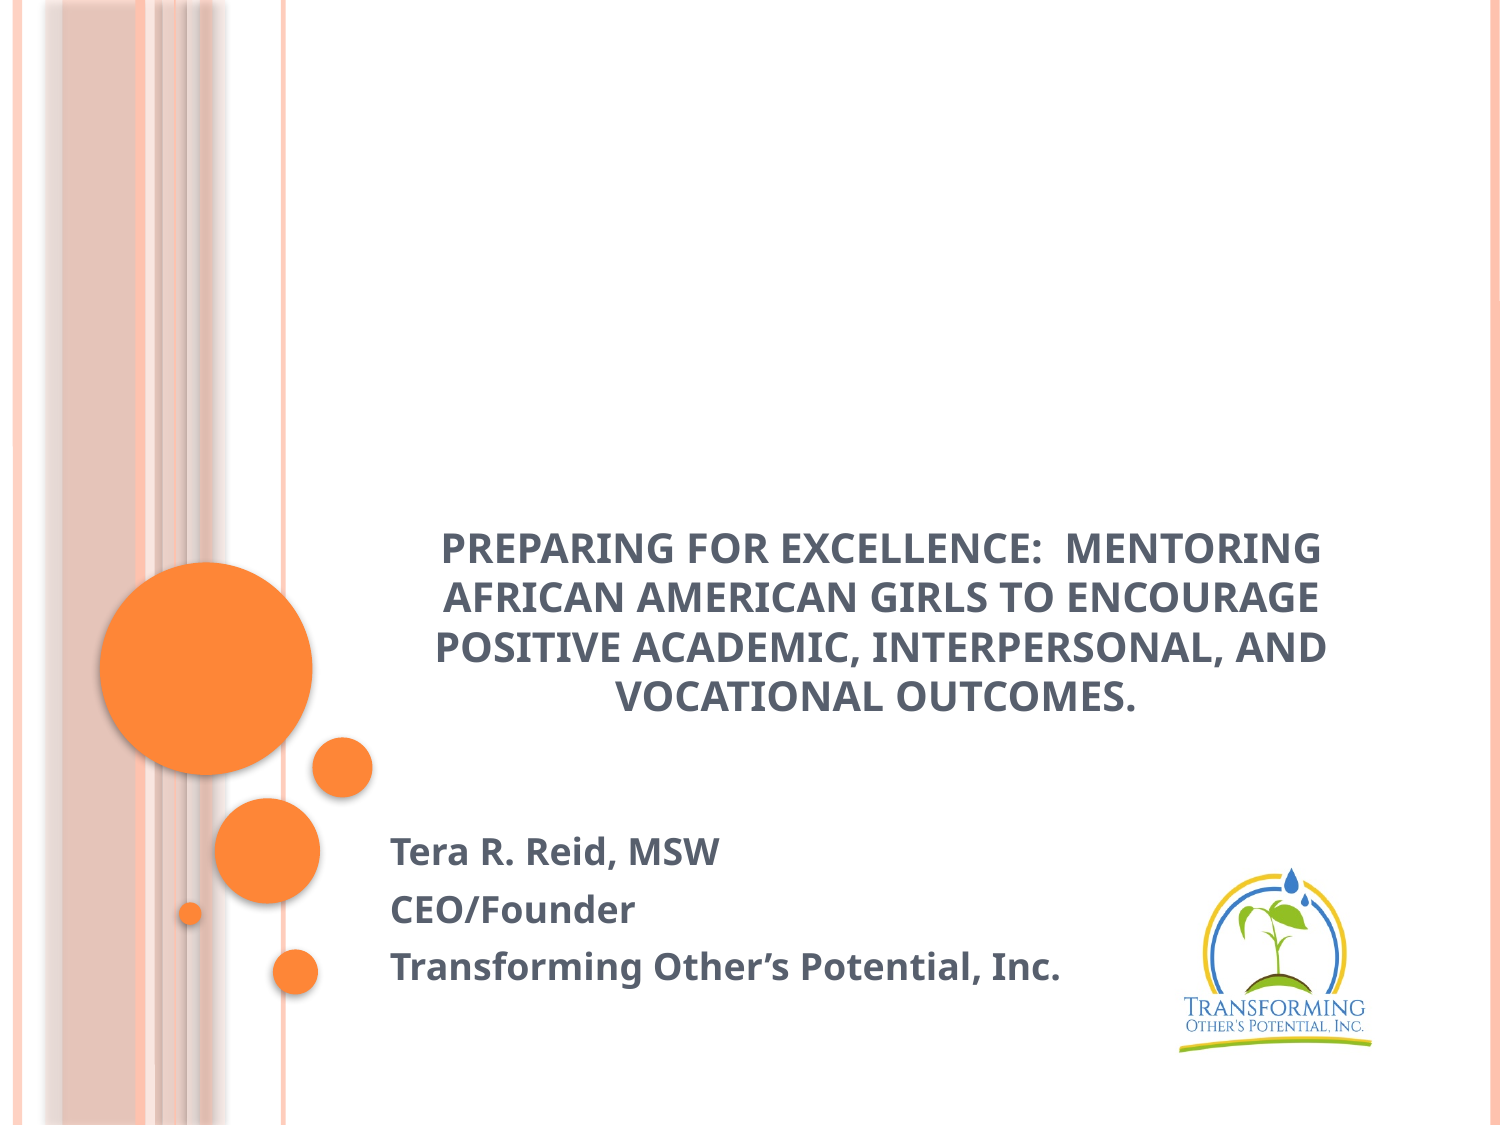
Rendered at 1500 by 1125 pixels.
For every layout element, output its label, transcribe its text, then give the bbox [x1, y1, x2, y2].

picture [1086, 824, 1463, 1101]
title Preparing for Excellence: Mentoring African American girls to encourage positive academic, interpersonal, and vocational outcomes. [375, 512, 1388, 820]
subtitle Tera R. Reid, MSW CEO/Founder Transforming Other’s Potential, Inc. [375, 820, 1388, 1046]
